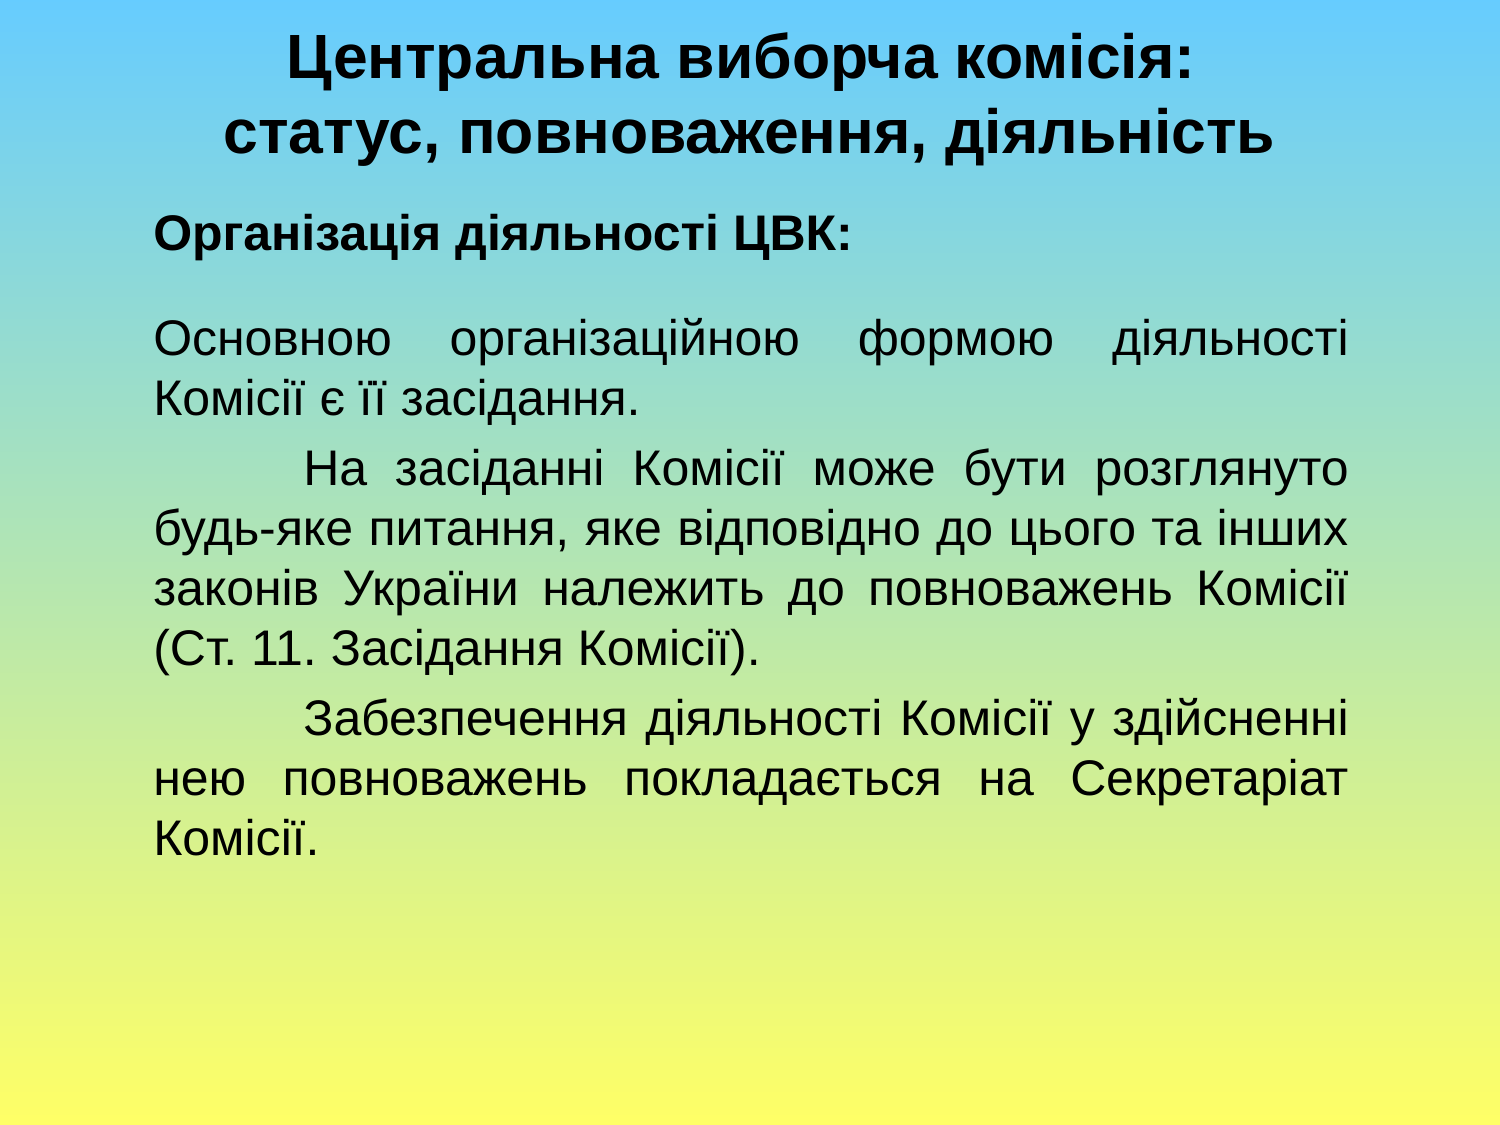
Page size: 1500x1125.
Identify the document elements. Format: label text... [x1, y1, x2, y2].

title Центральна виборча комісія: статус, повноваження, діяльність [0, 0, 1500, 175]
list Організація діяльності ЦВК: Основною організаційною формою діяльності Комісії є її засідання. На засіданні Комісії може бути розглянуто будь-яке питання, яке відповідно до цього та інших законів України належить до повноважень Комісії (Ст. 11. Засідання Комісії). Забезпечення діяльності Комісії у здійсненні нею повноважень покладається на Секретаріат Комісії. [81, 192, 1365, 1000]
